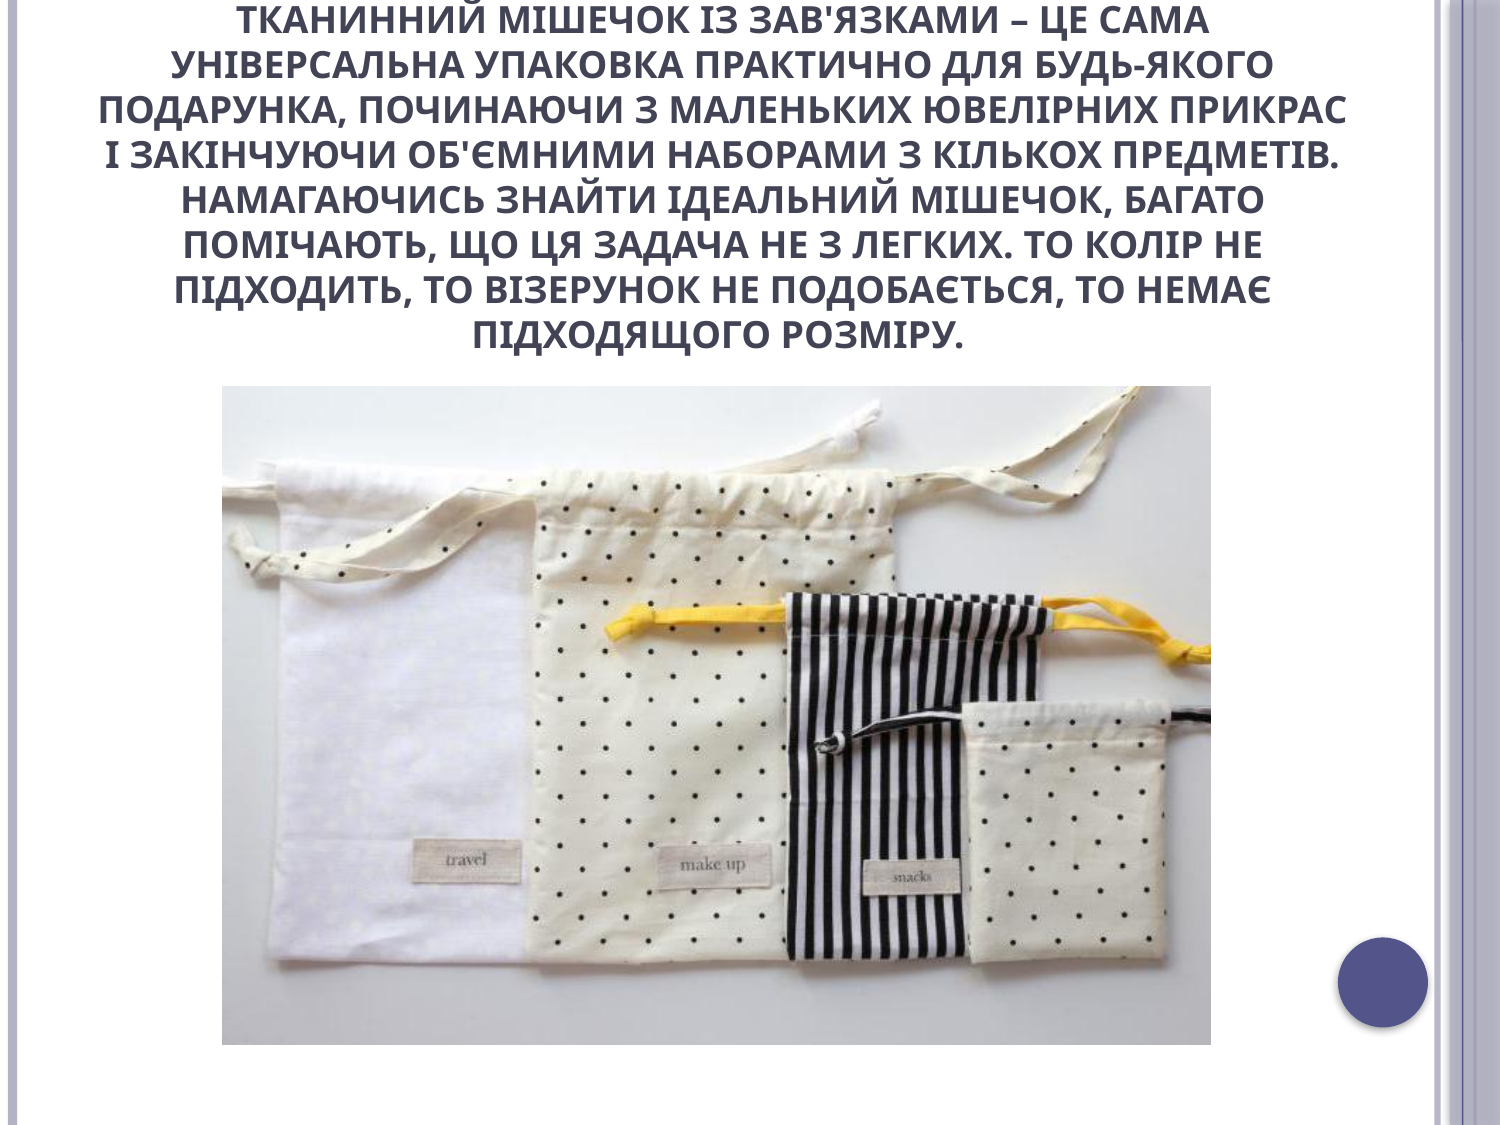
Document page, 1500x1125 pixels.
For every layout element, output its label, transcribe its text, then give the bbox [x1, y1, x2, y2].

picture [222, 386, 1212, 1045]
title Тканинний мішечок із зав'язками – це сама універсальна упаковка практично для будь-якого подарунка, починаючи з маленьких ювелірних прикрас і закінчуючи об'ємними наборами з кількох предметів. Намагаючись знайти ідеальний мішечок, багато помічають, що ця задача не з легких. То колір не підходить, то візерунок не подобається, то немає підходящого розміру. [75, 45, 1372, 364]
